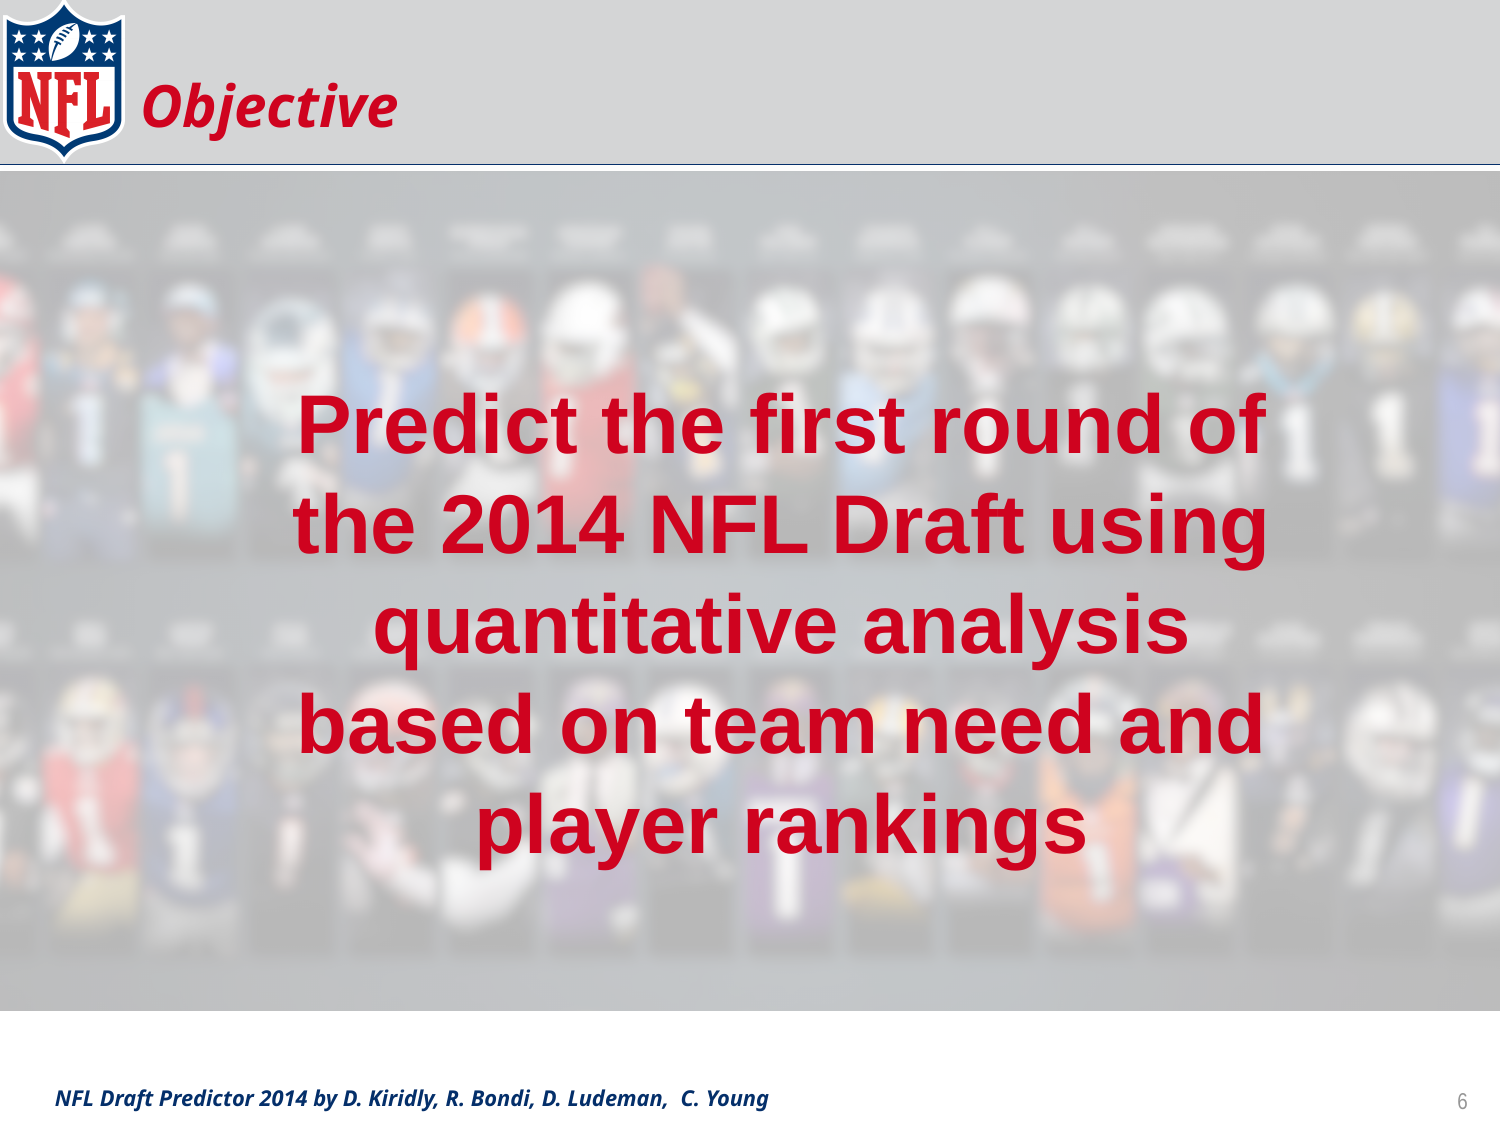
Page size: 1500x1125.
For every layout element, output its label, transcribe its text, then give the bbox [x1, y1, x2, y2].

picture [3, 0, 125, 164]
title Objective [139, 3, 1473, 140]
picture [0, 170, 1500, 1011]
